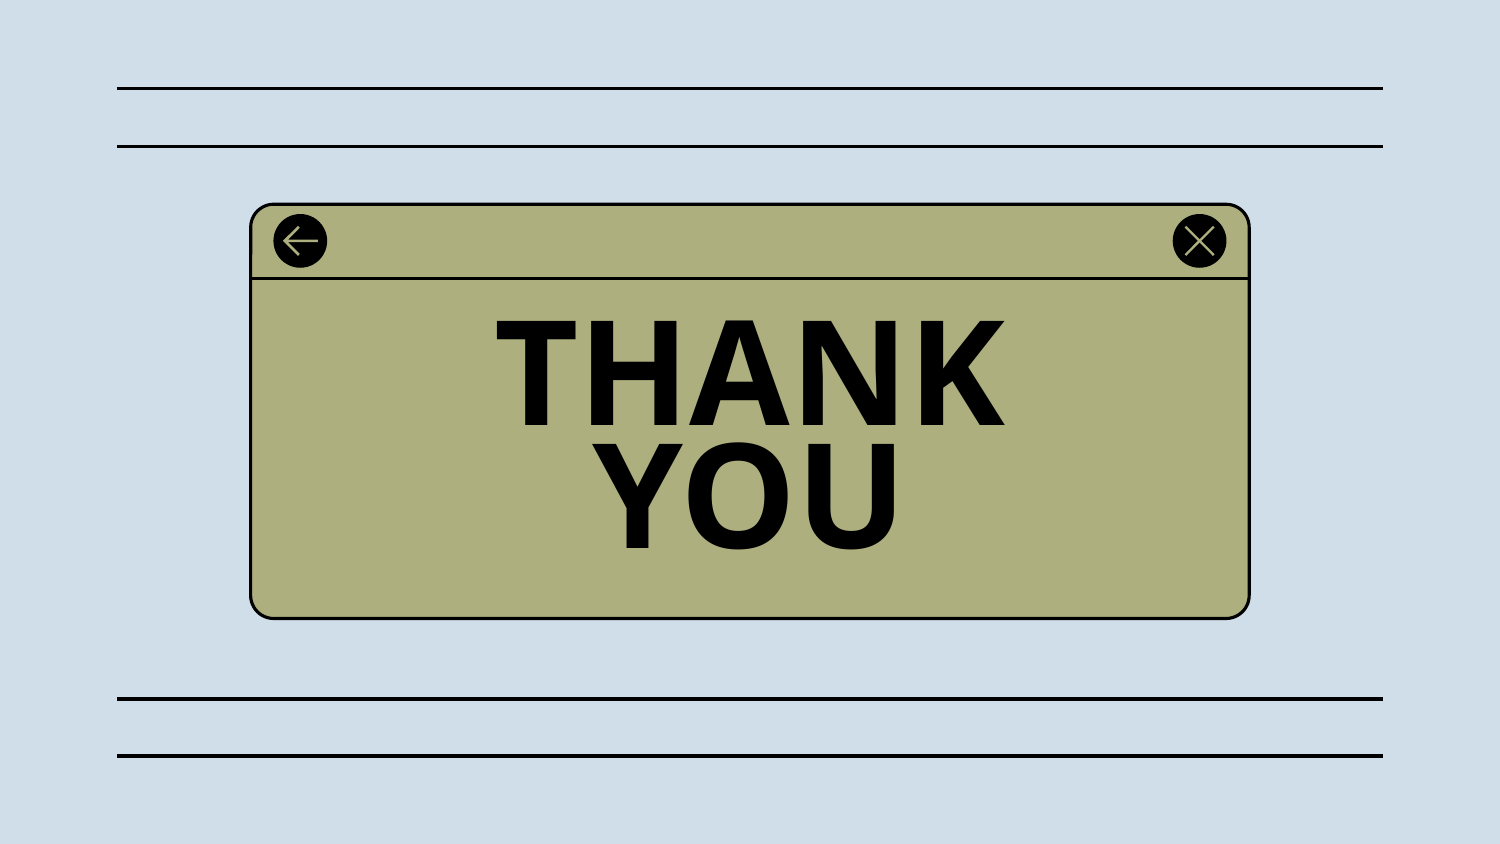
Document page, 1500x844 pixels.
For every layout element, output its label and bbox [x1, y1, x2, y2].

text_box [1172, 213, 1227, 268]
text_box [273, 213, 328, 268]
text_box [250, 204, 1250, 619]
